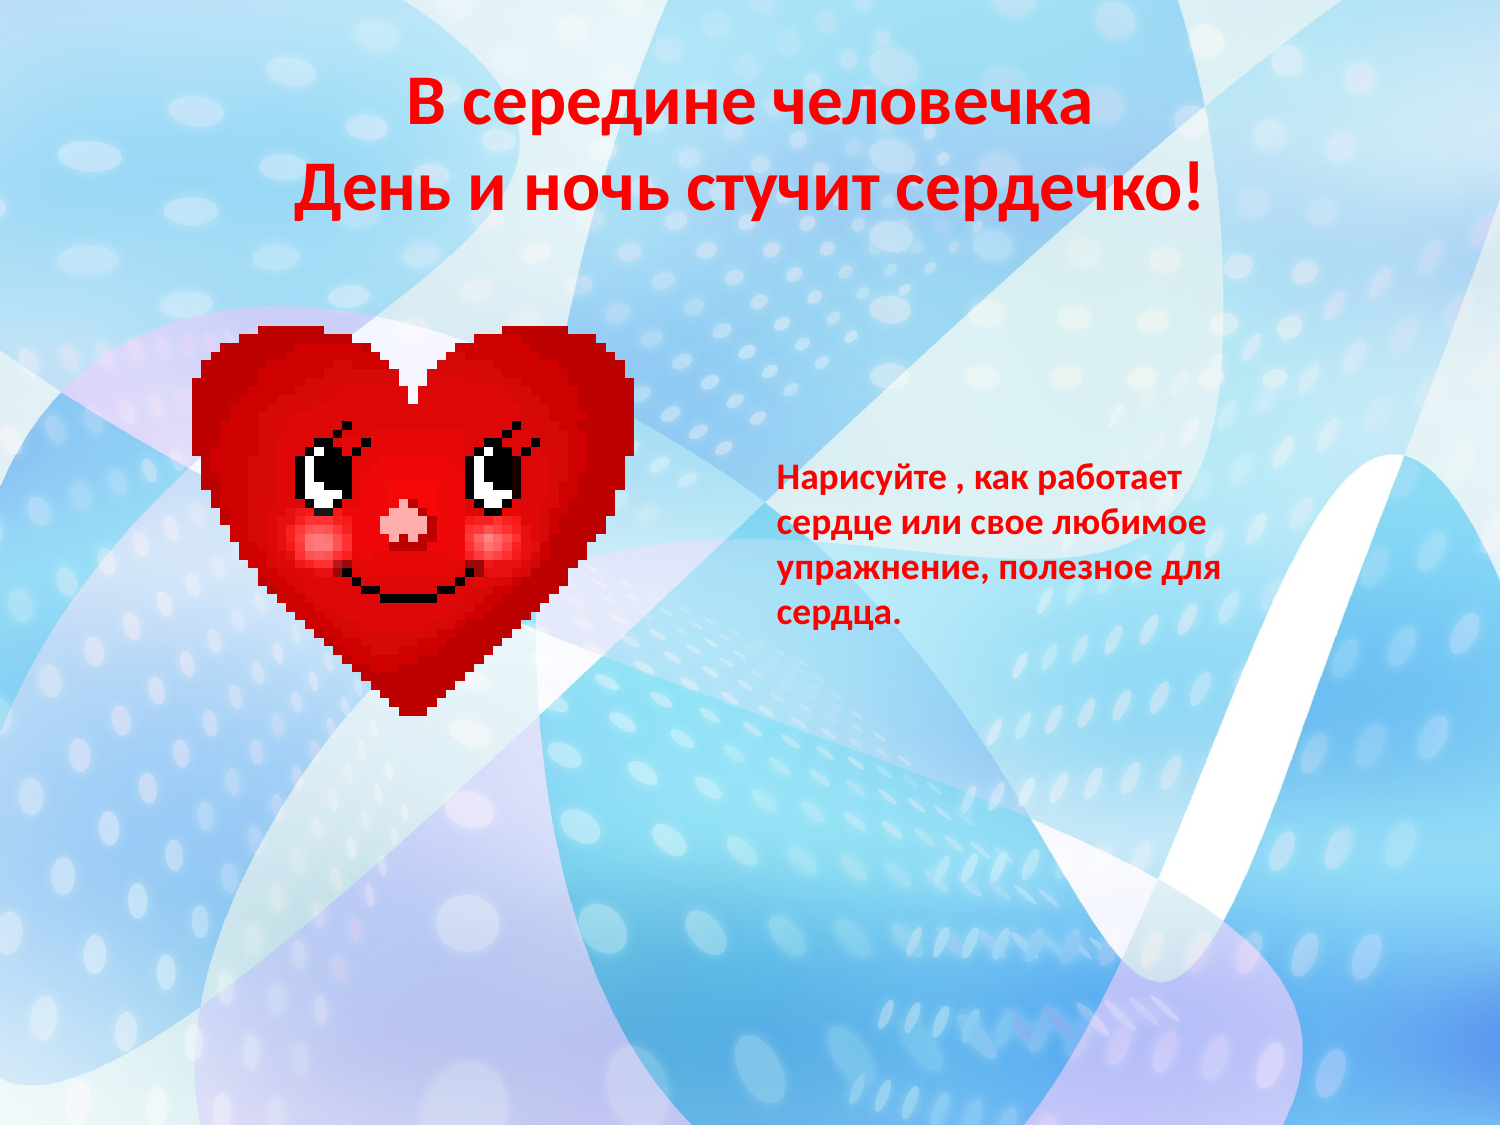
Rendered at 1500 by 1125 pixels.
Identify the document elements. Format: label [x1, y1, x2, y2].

picture [182, 326, 644, 717]
list [0, 0, 1500, 1125]
